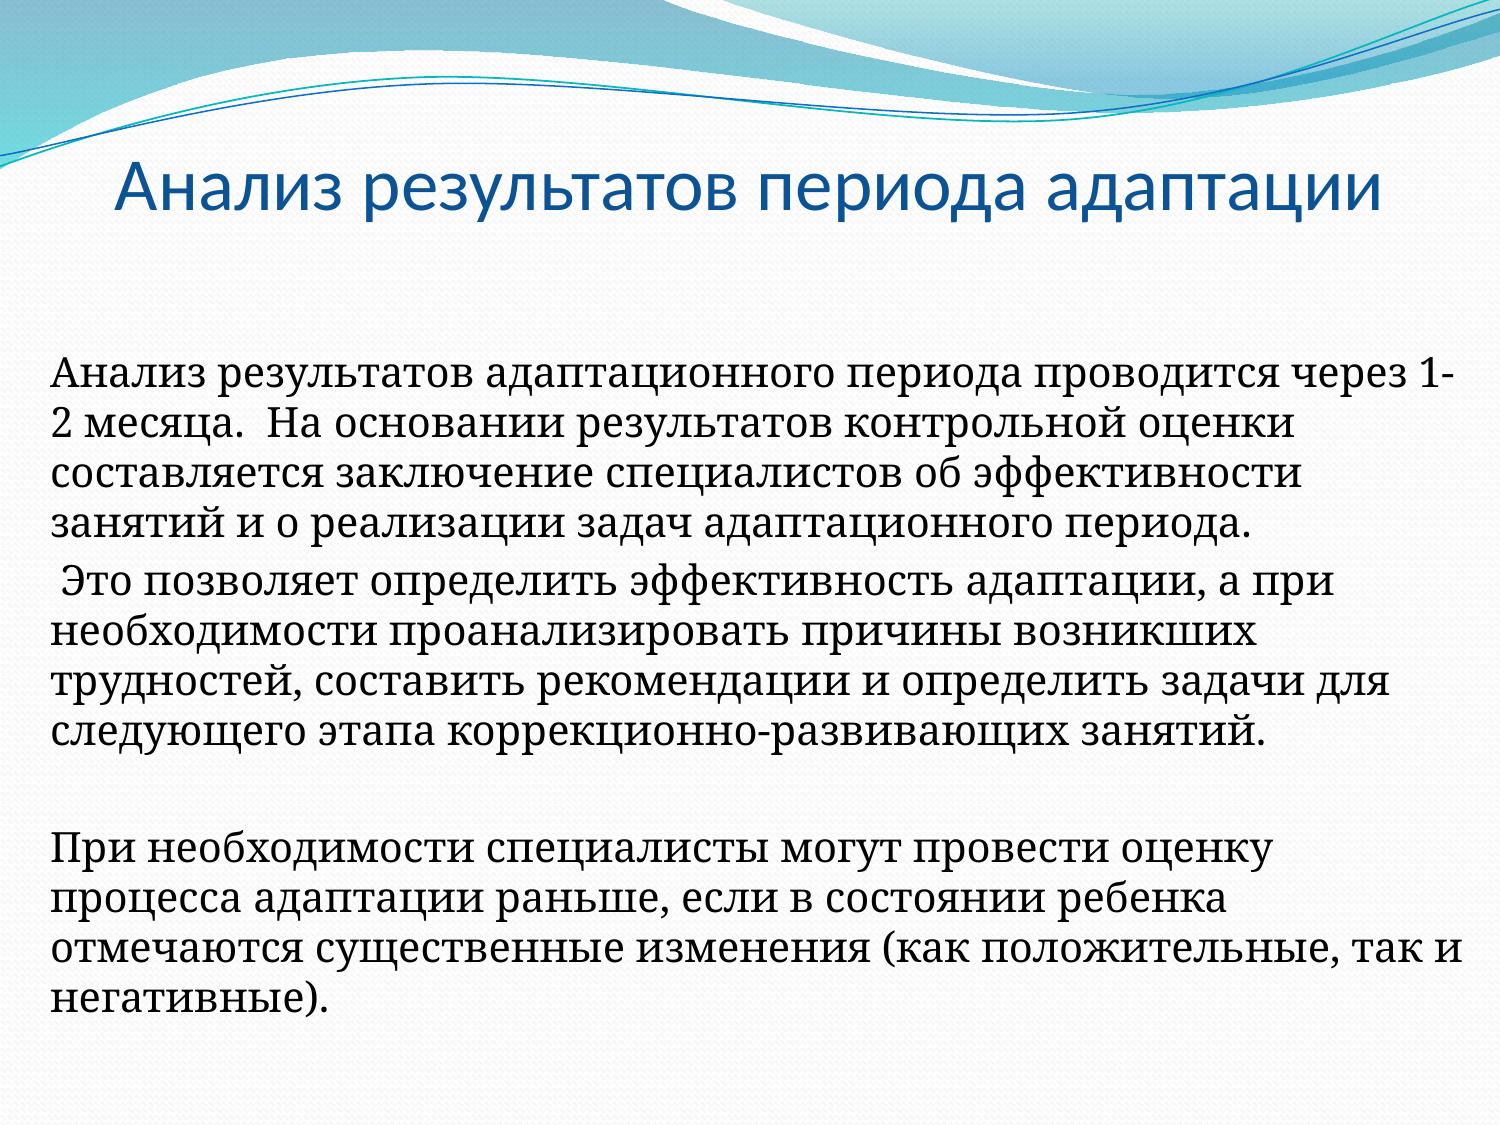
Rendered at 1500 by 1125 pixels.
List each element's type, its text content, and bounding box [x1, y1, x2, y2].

title Анализ результатов периода адаптации [0, 35, 1500, 226]
list Анализ результатов адаптационного периода проводится через 1-2 месяца. На основании результатов контрольной оценки составляется заключение специалистов об эффективности занятий и о реализации задач адаптационного периода. Это позволяет определить эффективность адаптации, а при необходимости проанализировать причины возникших трудностей, составить рекомендации и определить задачи для следующего этапа коррекционно-развивающих занятий. При необходимости специалисты могут провести оценку процесса адаптации раньше, если в состоянии ребенка отмечаются существенные изменения (как положительные, так и негативные). [46, 338, 1477, 1079]
